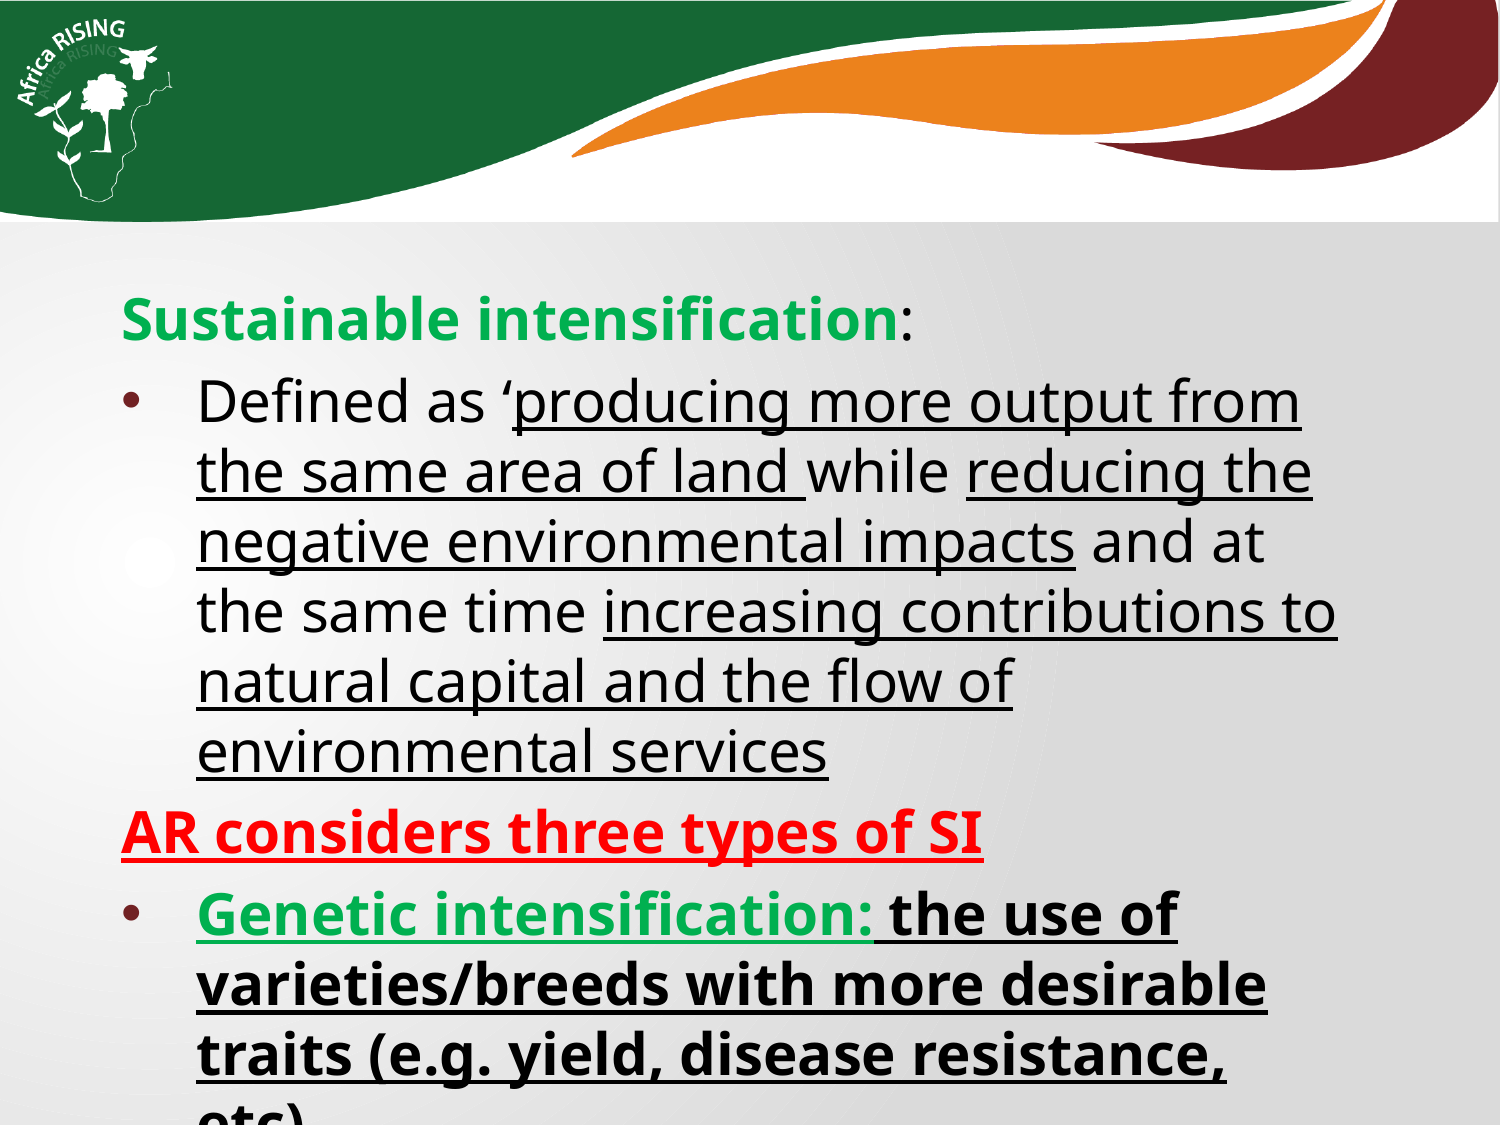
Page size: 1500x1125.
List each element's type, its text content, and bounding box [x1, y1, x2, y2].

list Sustainable intensification: Defined as ‘producing more output from the same area of land while reducing the negative environmental impacts and at the same time increasing contributions to natural capital and the flow of environmental services AR considers three types of SI Genetic intensification: the use of varieties/breeds with more desirable traits (e.g. yield, disease resistance, etc) [87, 275, 1363, 1088]
picture [0, 0, 1499, 222]
